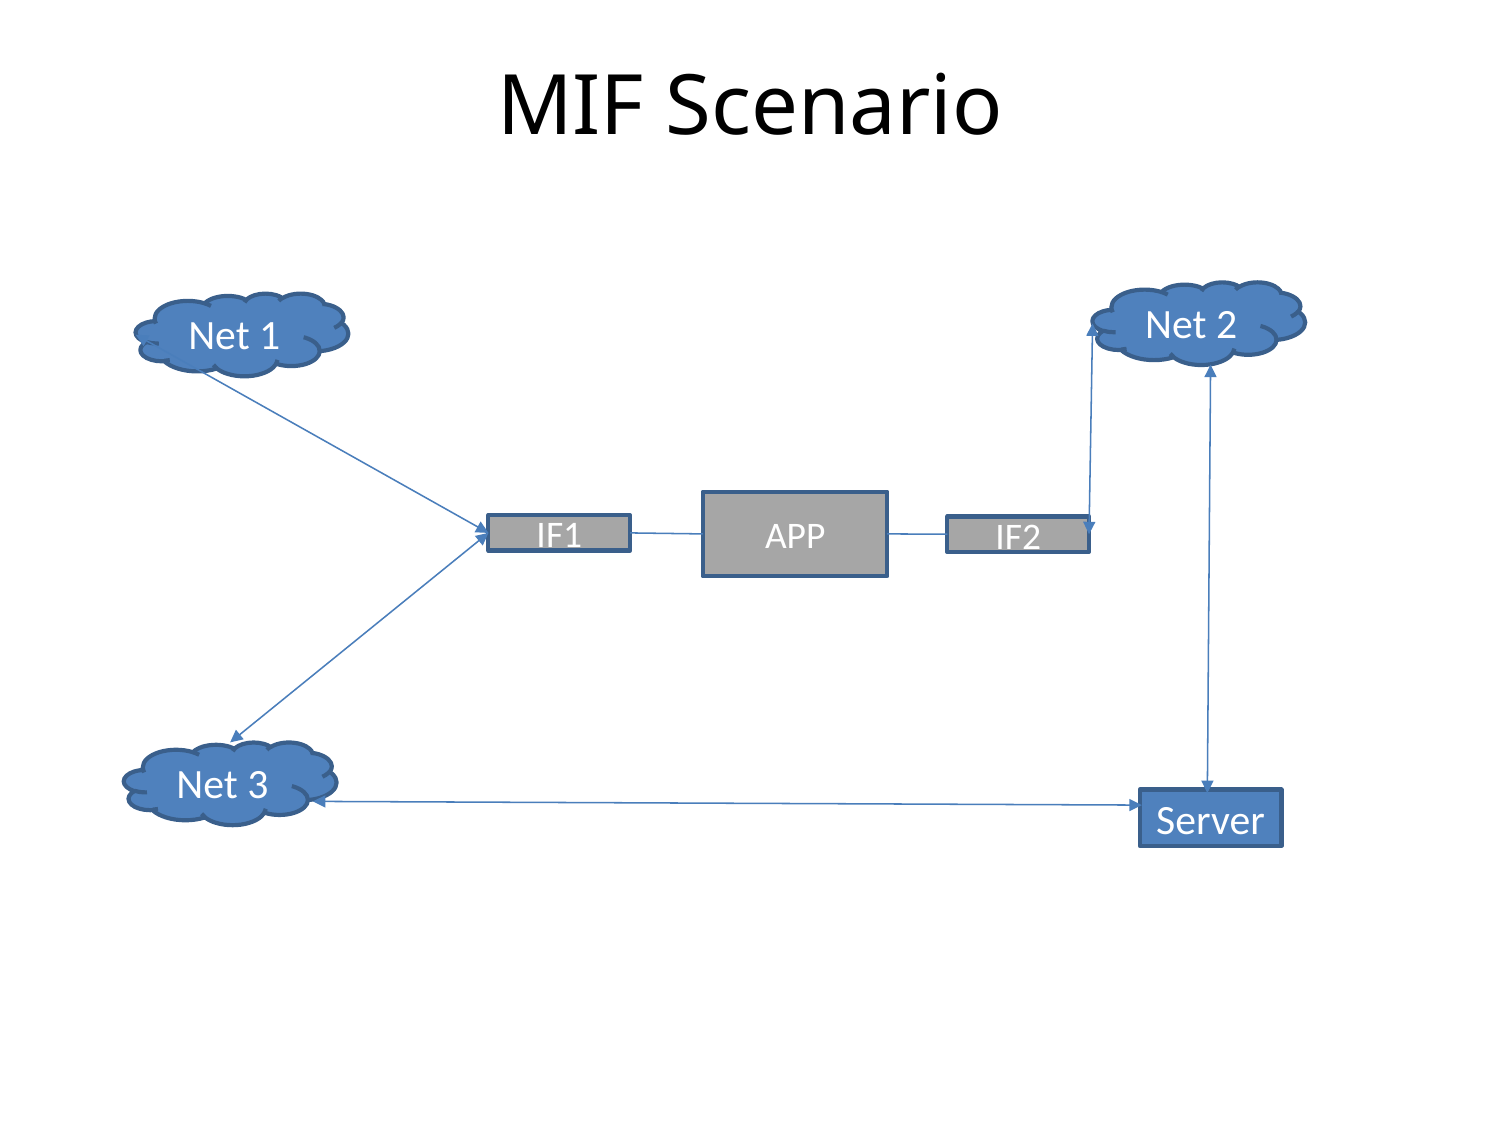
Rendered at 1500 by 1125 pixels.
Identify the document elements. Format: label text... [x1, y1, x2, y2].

text_box APP [701, 490, 889, 578]
text_box Net 2 [1090, 280, 1308, 367]
text_box Net 3 [121, 740, 336, 828]
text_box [241, 375, 489, 534]
text_box Server [1138, 787, 1284, 848]
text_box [336, 532, 489, 784]
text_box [312, 801, 1142, 806]
text_box IF1 [493, 513, 632, 553]
text_box IF2 [945, 514, 1091, 554]
text_box Net 1 [133, 291, 351, 378]
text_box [1088, 364, 1200, 535]
title MIF Scenario [75, 7, 1425, 195]
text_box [1207, 364, 1211, 794]
